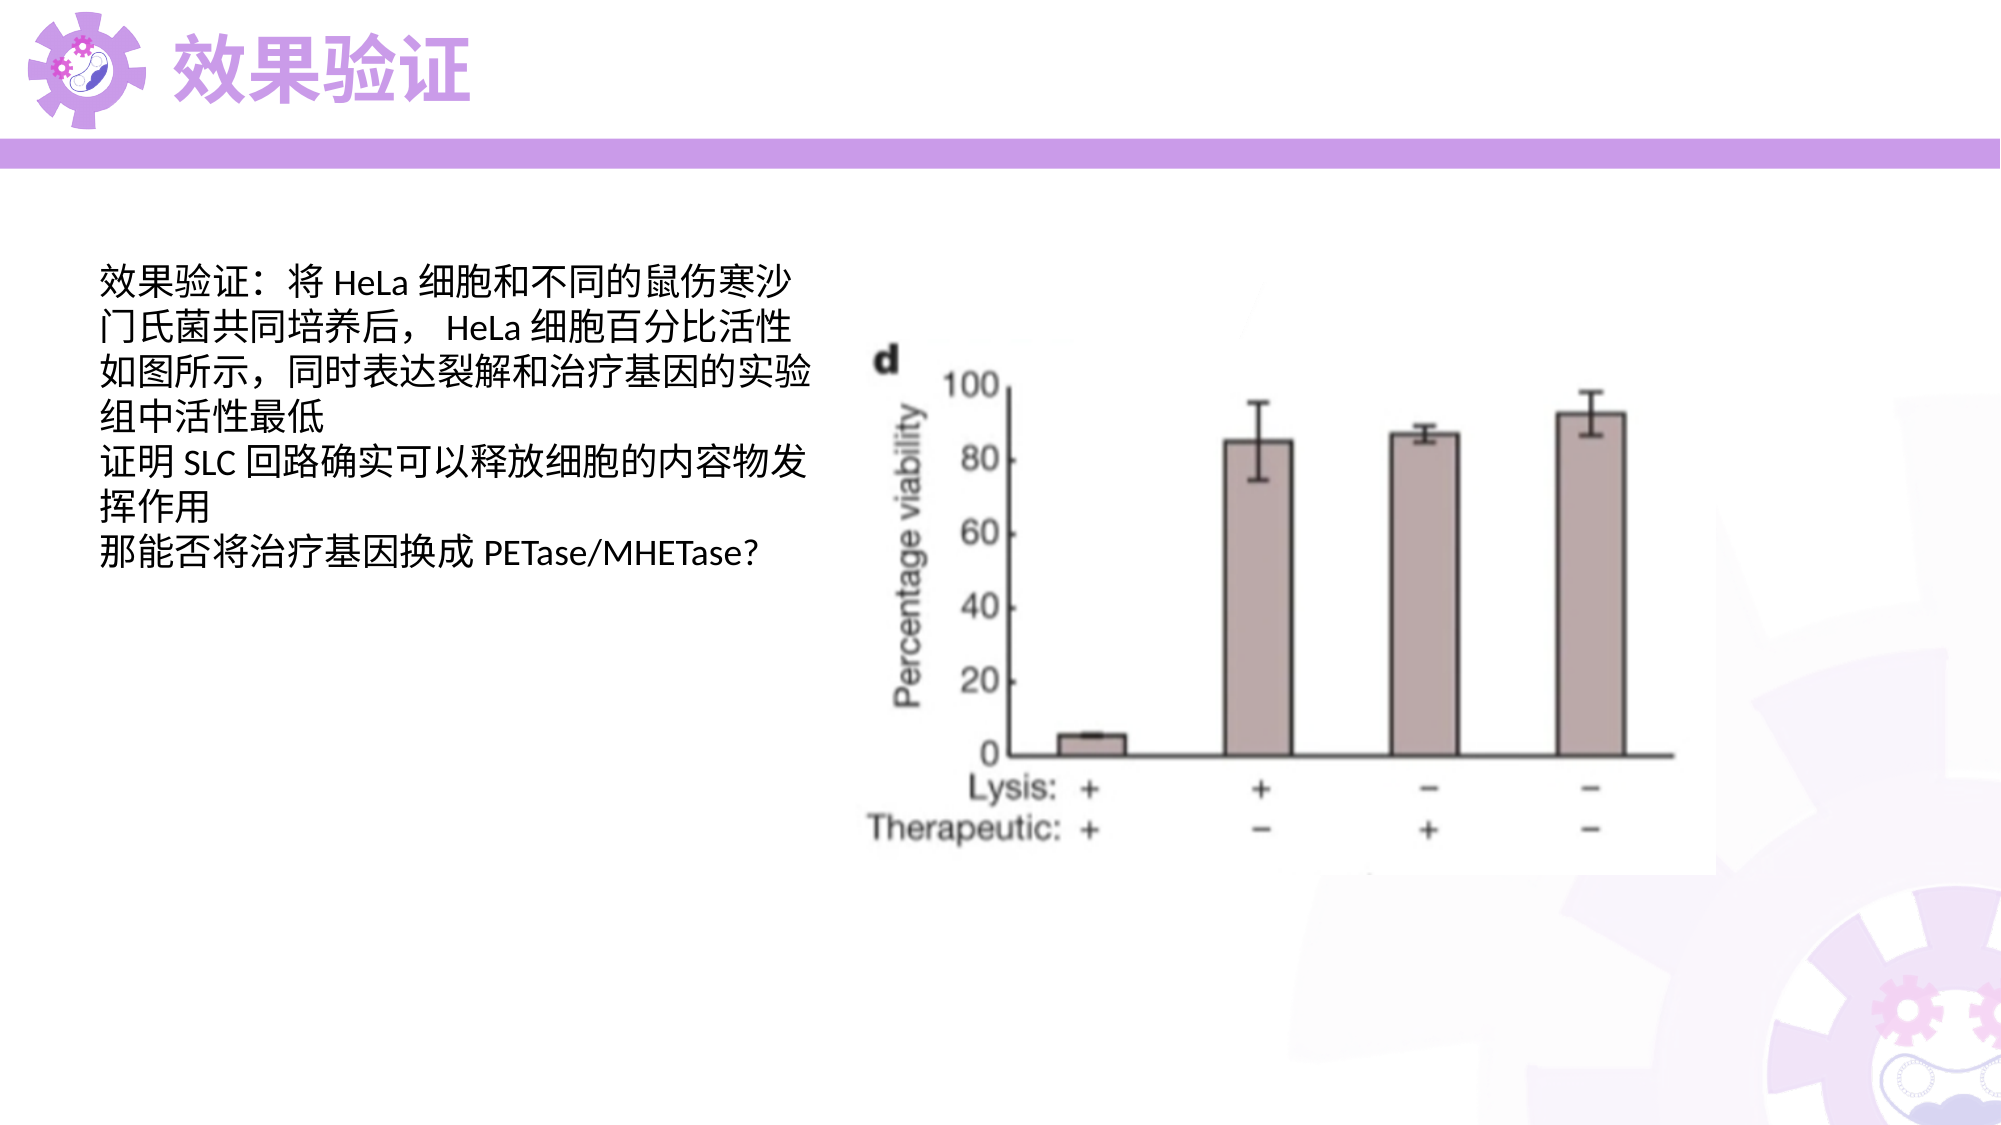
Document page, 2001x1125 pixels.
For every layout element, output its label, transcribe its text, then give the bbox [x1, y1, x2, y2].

text_box [0, 138, 2000, 170]
text_box 效果验证：将HeLa细胞和不同的鼠伤寒沙门氏菌共同培养后，HeLa细胞百分比活性如图所示，同时表达裂解和治疗基因的实验组中活性最低 证明SLC回路确实可以释放细胞的内容物发挥作用 那能否将治疗基因换成PETase/MHETase? [84, 251, 834, 581]
text_box 效果验证 [157, 14, 948, 120]
picture [0, 0, 157, 138]
picture [833, 282, 2000, 1125]
